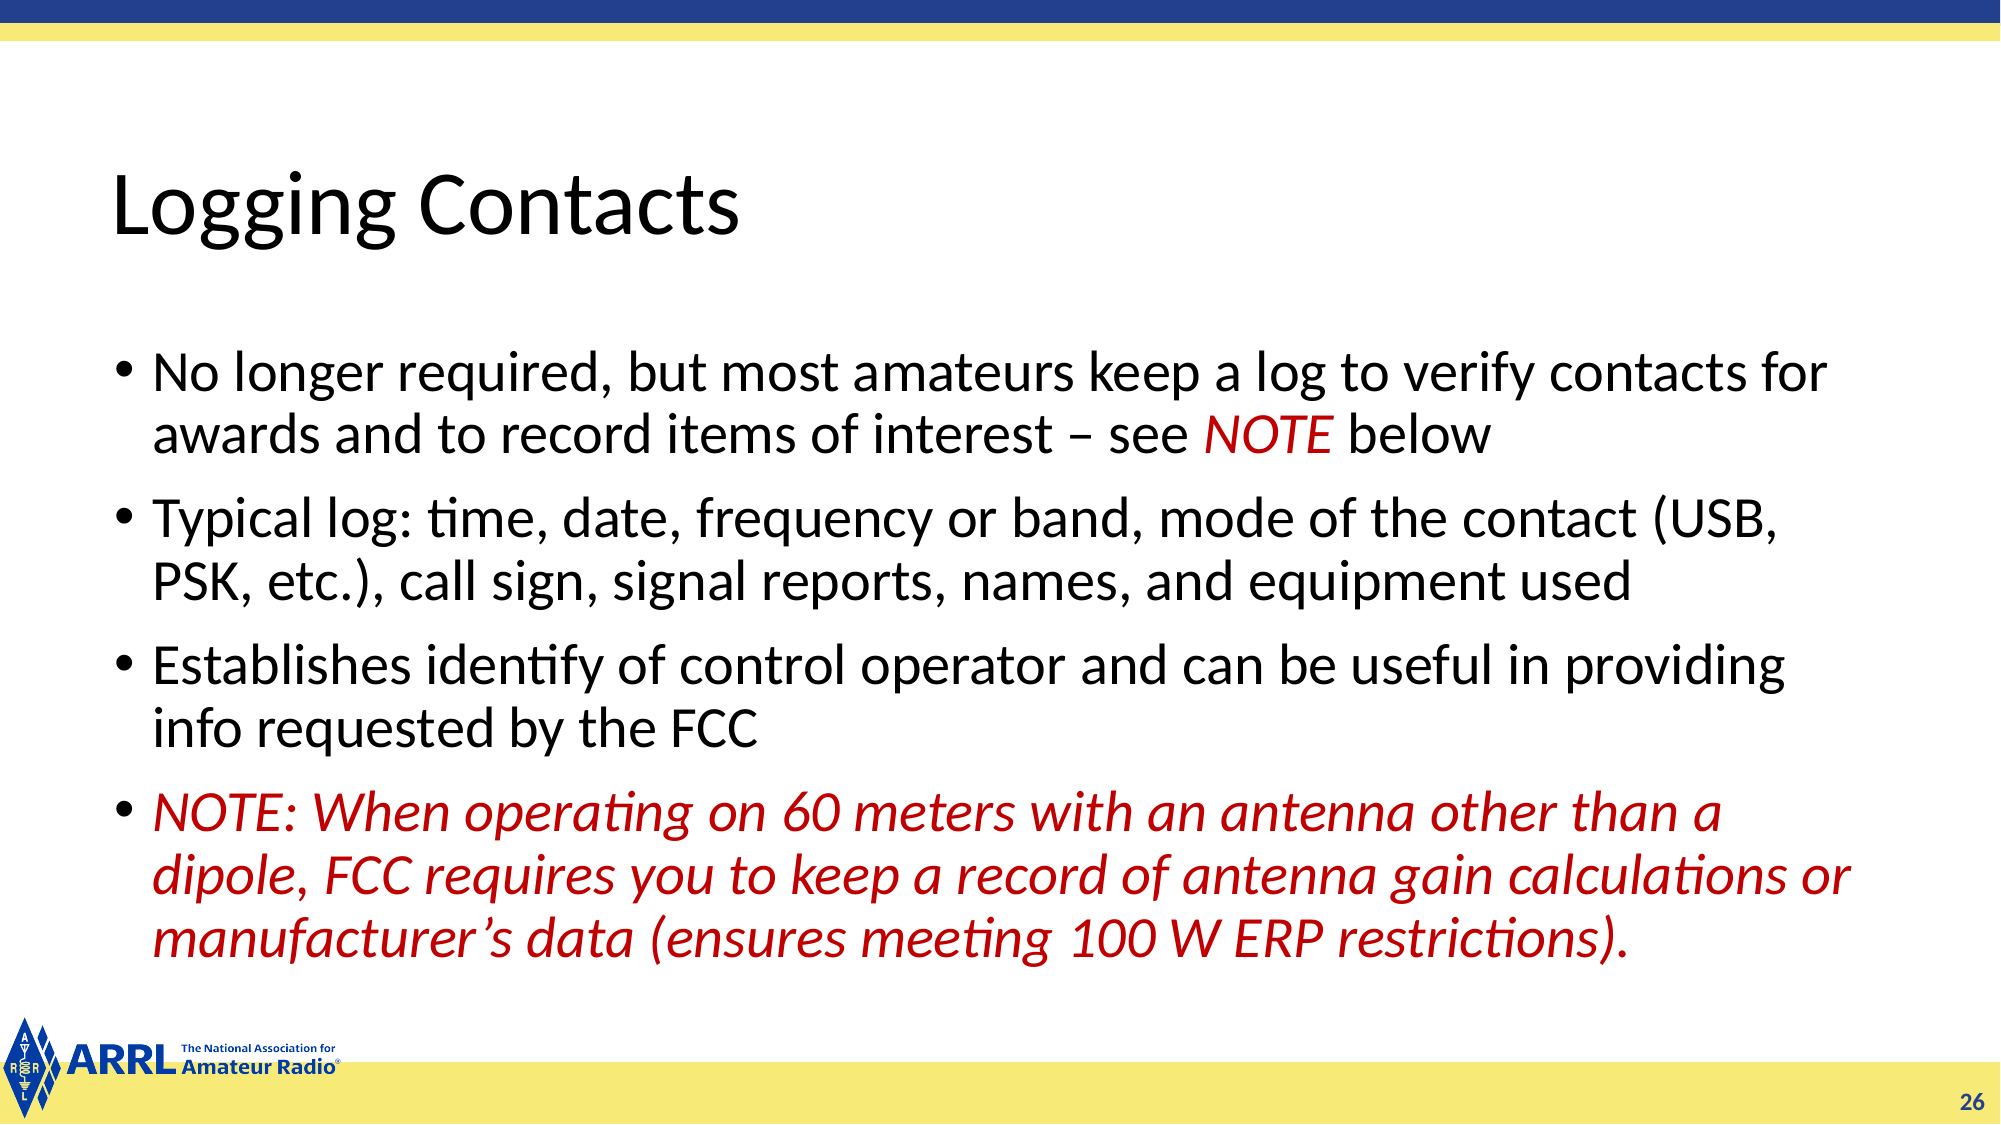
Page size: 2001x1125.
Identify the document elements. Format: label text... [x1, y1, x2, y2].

list No longer required, but most amateurs keep a log to verify contacts for awards and to record items of interest – see NOTE below Typical log: time, date, frequency or band, mode of the contact (USB, PSK, etc.), call sign, signal reports, names, and equipment used Establishes identify of control operator and can be useful in providing info requested by the FCC NOTE: When operating on 60 meters with an antenna other than a dipole, FCC requires you to keep a record of antenna gain calculations or manufacturer’s data (ensures meeting 100 W ERP restrictions). [99, 333, 1900, 1021]
picture [1, 1015, 342, 1121]
title Logging Contacts [96, 147, 1897, 292]
